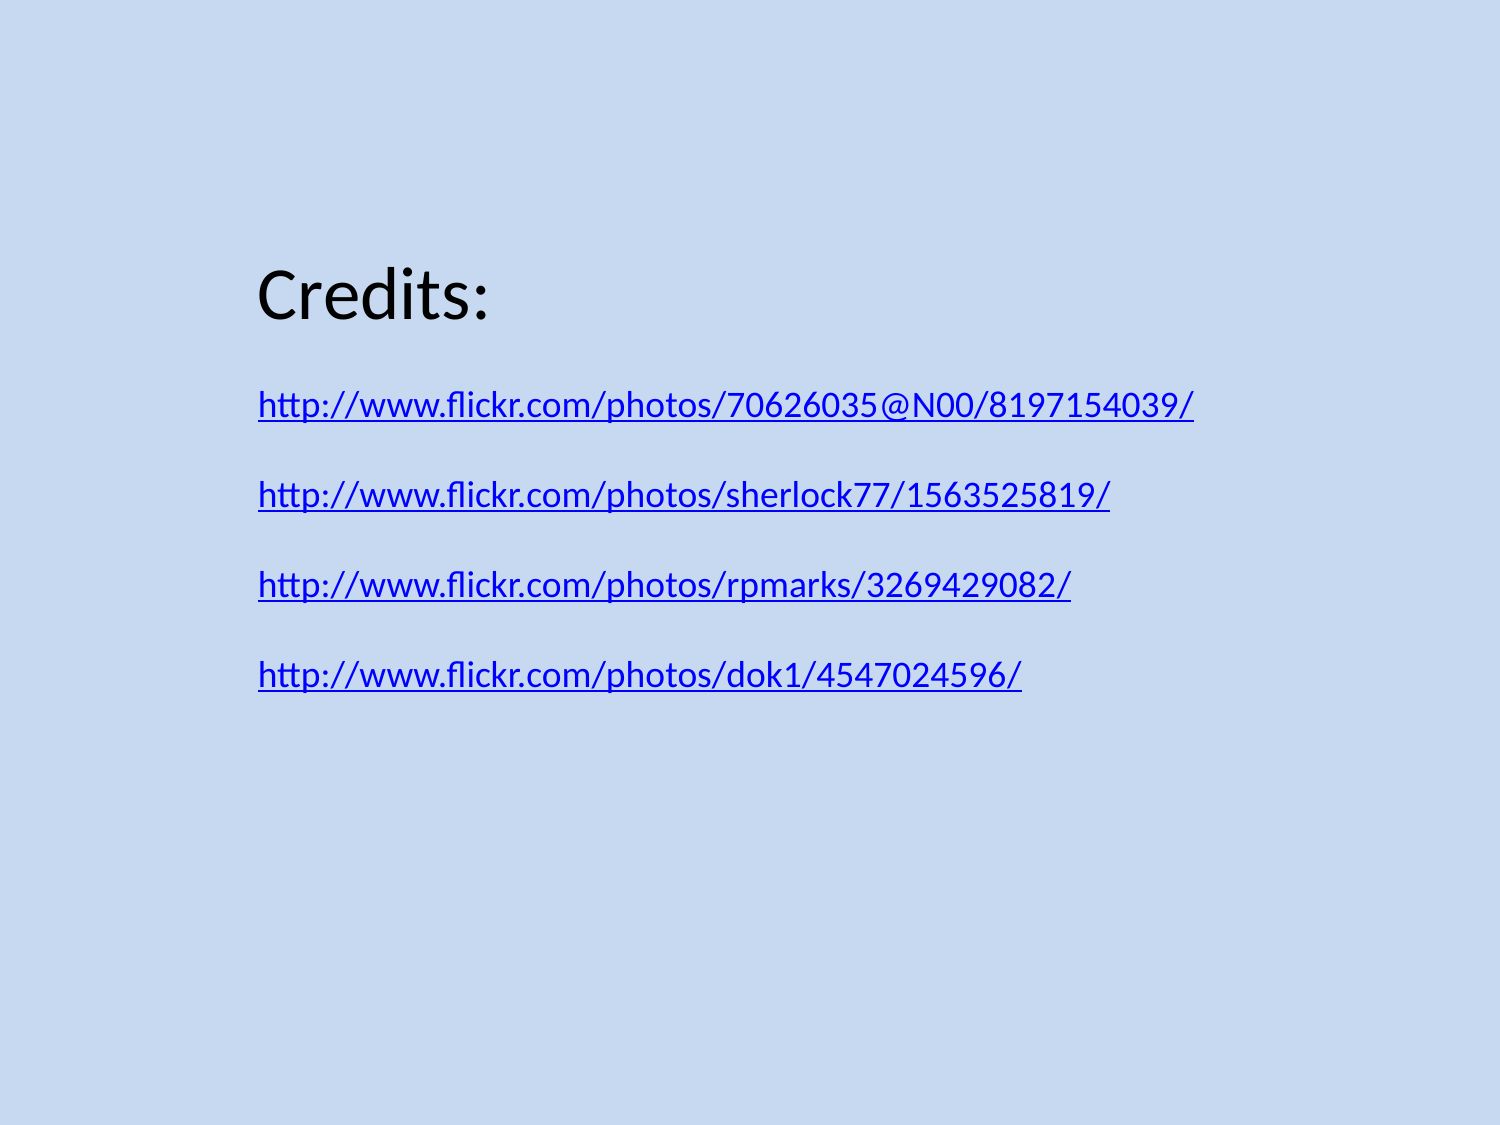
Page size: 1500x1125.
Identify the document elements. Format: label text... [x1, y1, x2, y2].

text_box Credits: http://www.flickr.com/photos/70626035@N00/8197154039/ http://www.flickr.com/photos/sherlock77/1563525819/ http://www.flickr.com/photos/rpmarks/3269429082/ http://www.flickr.com/photos/dok1/4547024596/ [243, 237, 1209, 838]
